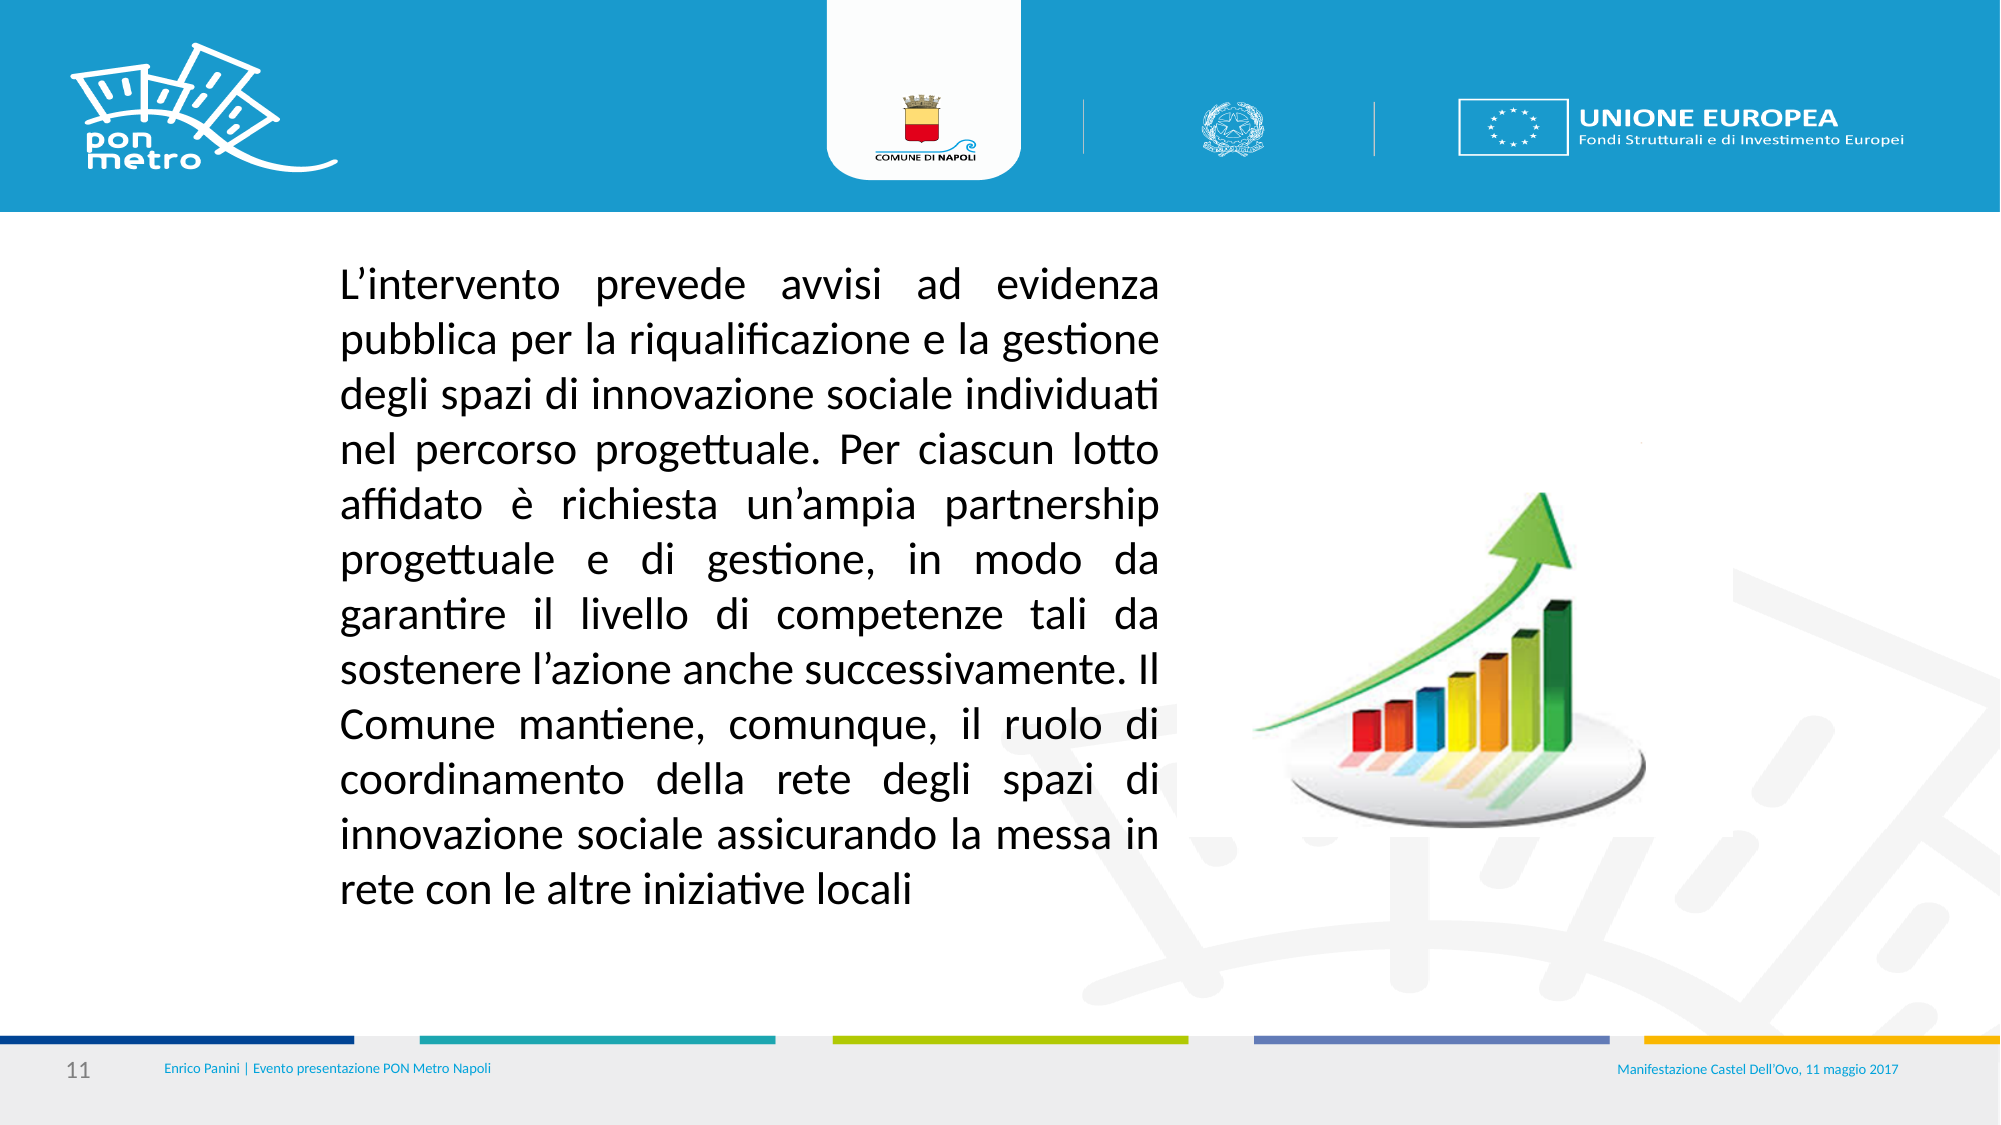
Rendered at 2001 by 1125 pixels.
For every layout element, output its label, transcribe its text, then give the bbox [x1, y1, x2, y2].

picture [0, 0, 2000, 212]
list L’intervento prevede avvisi ad evidenza pubblica per la riqualificazione e la gestione degli spazi di innovazione sociale individuati nel percorso progettuale. Per ciascun lotto affidato è richiesta un’ampia partnership progettuale e di gestione, in modo da garantire il livello di competenze tali da sostenere l’azione anche successivamente. Il Comune mantiene, comunque, il ruolo di coordinamento della rete degli spazi di innovazione sociale assicurando la messa in rete con le altre iniziative locali [324, 245, 1176, 950]
picture [0, 535, 2000, 1125]
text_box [1176, 373, 1733, 838]
